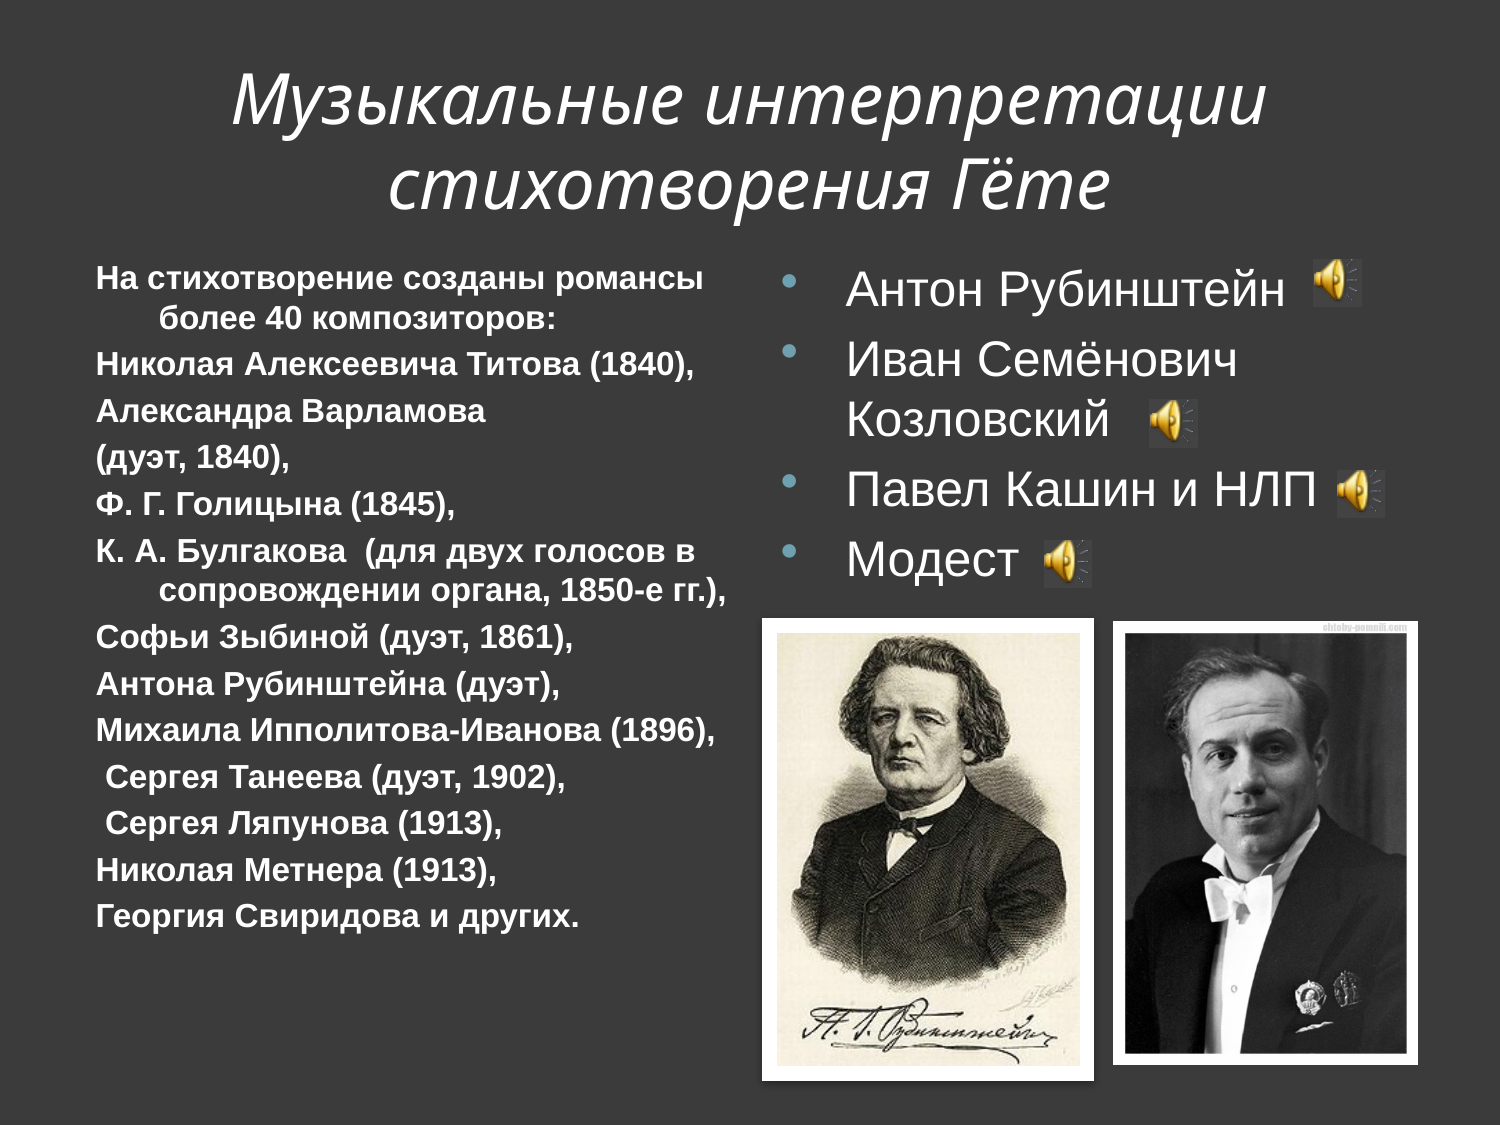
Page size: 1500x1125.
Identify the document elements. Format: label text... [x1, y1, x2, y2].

picture [1113, 620, 1419, 1066]
picture [776, 632, 1080, 1067]
title Музыкальные интерпретации стихотворения Гёте [75, 44, 1425, 233]
list Антон Рубинштейн Иван Семёнович Козловский Павел Кашин и НЛП Модест [761, 248, 1425, 896]
picture [1148, 398, 1199, 449]
picture [1312, 257, 1363, 309]
list На стихотворение созданы романсы более 40 композиторов: Николая Алексеевича Титова (1840), Александра Варламова (дуэт, 1840), Ф. Г. Голицына (1845), К. А. Булгакова (для двух голосов в сопровождении органа, 1850-е гг.), Софьи Зыбиной (дуэт, 1861), Антона Рубинштейна (дуэт), Михаила Ипполитова-Иванова (1896), Сергея Танеева (дуэт, 1902), Сергея Ляпунова (1913), Николая Метнера (1913), Георгия Свиридова и других. [75, 248, 750, 1043]
picture [1042, 538, 1094, 590]
picture [1335, 468, 1387, 519]
